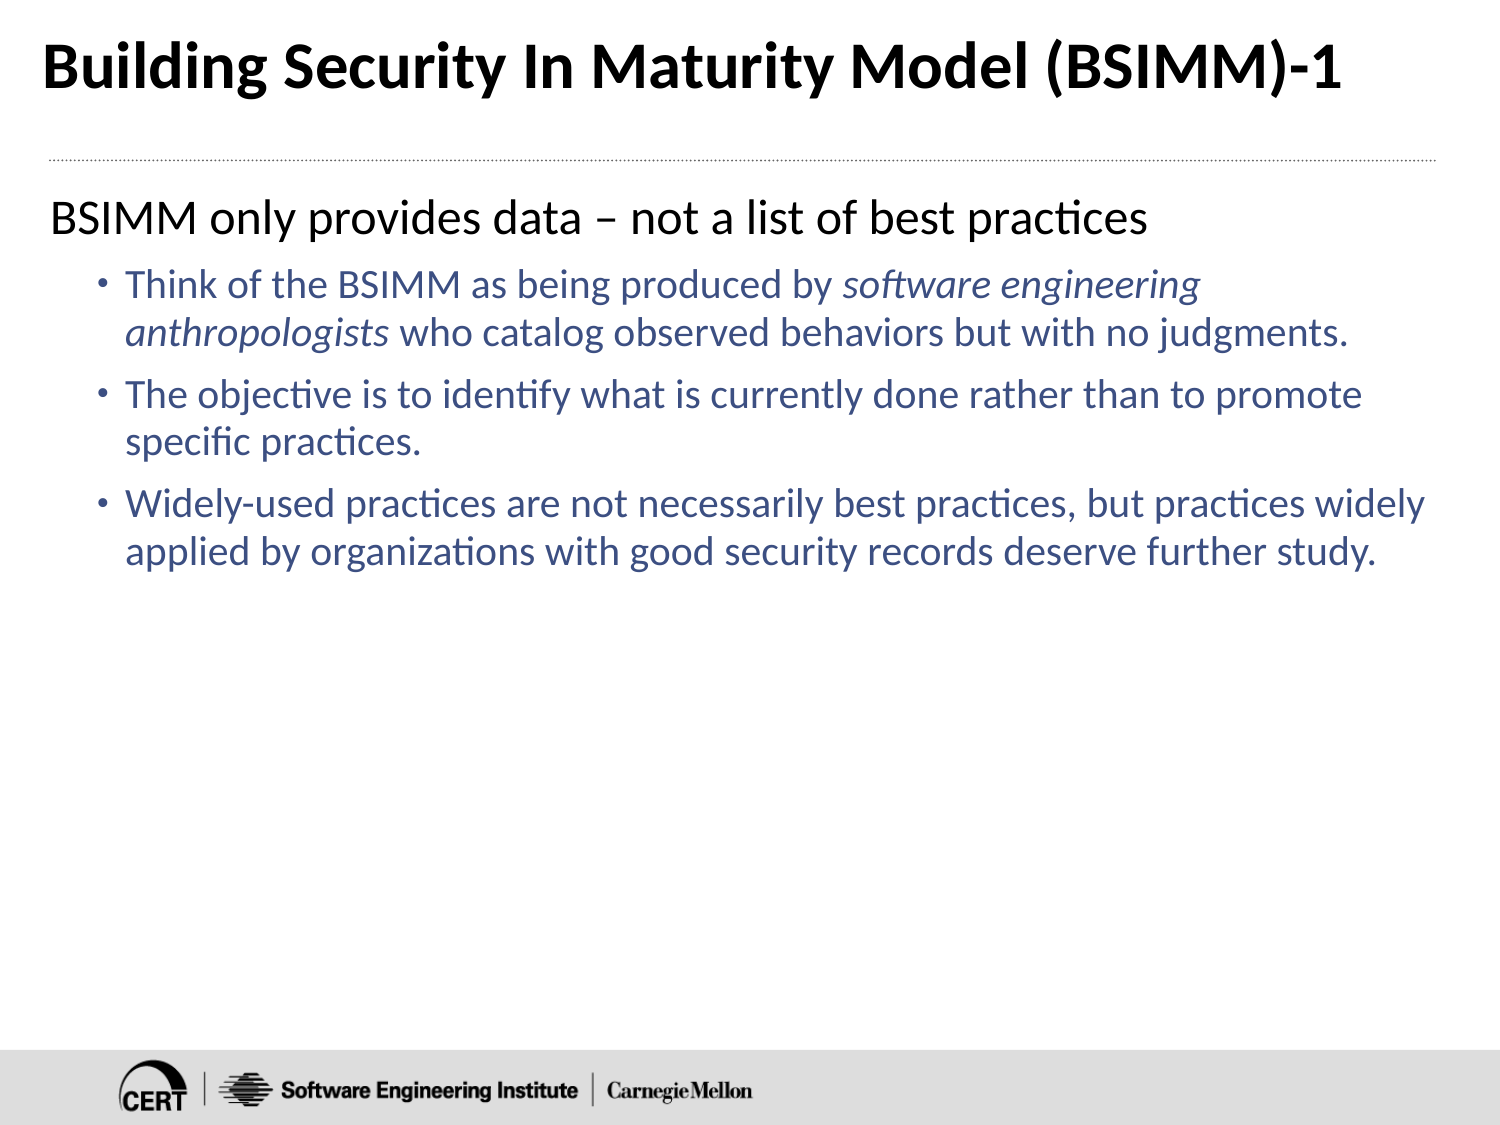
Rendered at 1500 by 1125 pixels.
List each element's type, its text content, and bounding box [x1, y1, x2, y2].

list BSIMM only provides data – not a list of best practices Think of the BSIMM as being produced by software engineering anthropologists who catalog observed behaviors but with no judgments. The objective is to identify what is currently done rather than to promote specific practices. Widely-used practices are not necessarily best practices, but practices widely applied by organizations with good security records deserve further study. [49, 187, 1438, 1001]
picture [102, 1056, 765, 1117]
title Building Security In Maturity Model (BSIMM)-1 [42, 37, 1434, 155]
